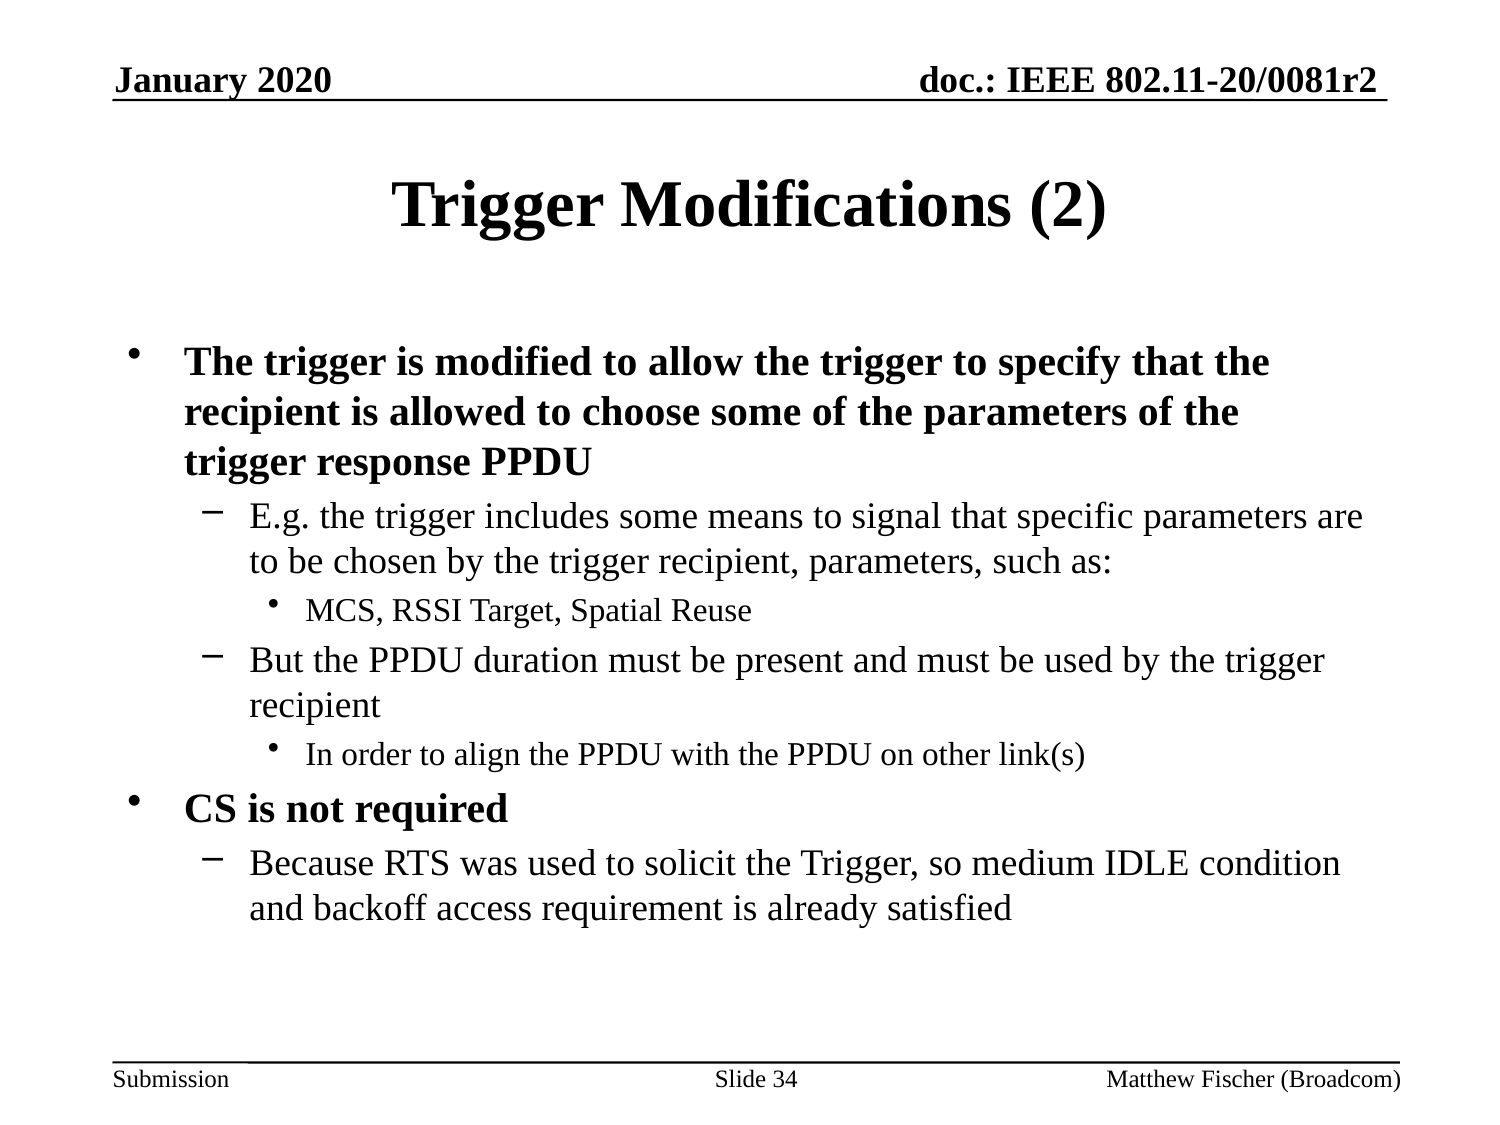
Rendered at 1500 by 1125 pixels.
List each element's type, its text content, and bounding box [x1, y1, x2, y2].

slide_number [114, 54, 335, 101]
slide_number Slide 34 [712, 1061, 800, 1093]
title Trigger Modifications (2) [112, 112, 1388, 288]
list The trigger is modified to allow the trigger to specify that the recipient is allowed to choose some of the parameters of the trigger response PPDU E.g. the trigger includes some means to signal that specific parameters are to be chosen by the trigger recipient, parameters, such as: MCS, RSSI Target, Spatial Reuse But the PPDU duration must be present and must be used by the trigger recipient In order to align the PPDU with the PPDU on other link(s) CS is not required Because RTS was used to solicit the Trigger, so medium IDLE condition and backoff access requirement is already satisfied [112, 326, 1388, 1002]
footer Matthew Fischer (Broadcom) [1102, 1061, 1402, 1093]
